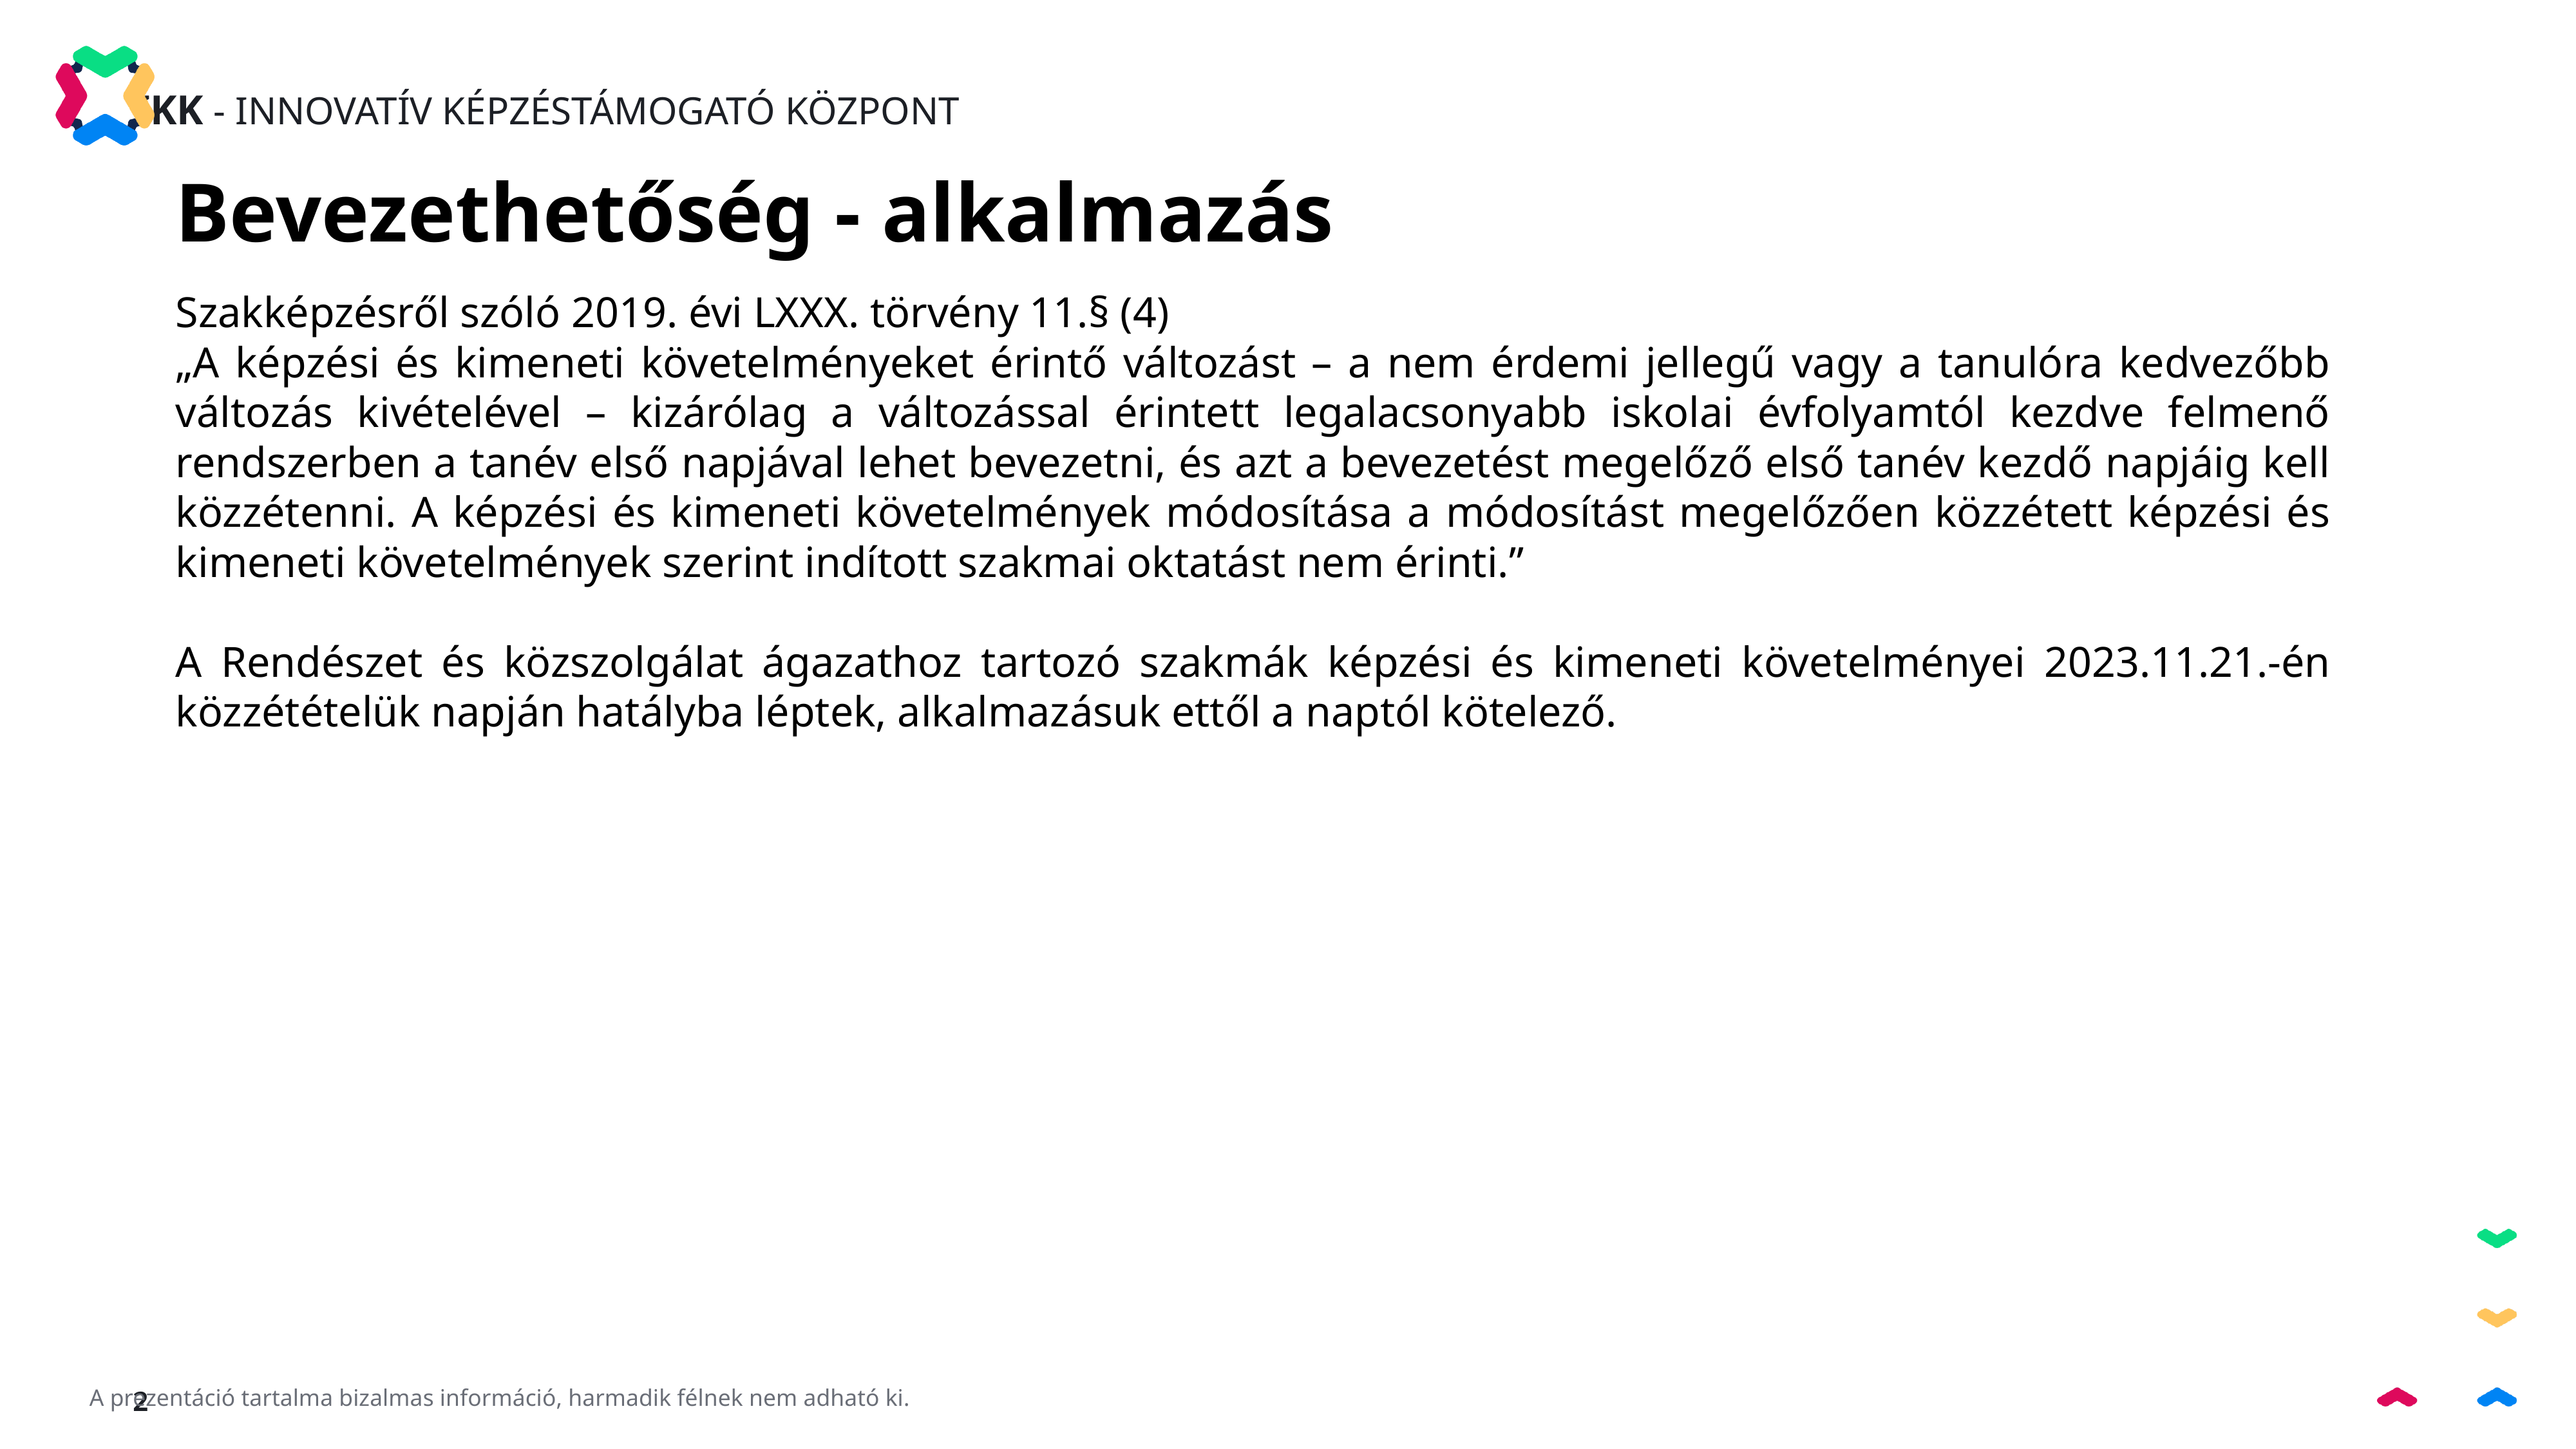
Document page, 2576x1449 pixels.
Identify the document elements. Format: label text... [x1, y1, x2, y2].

picture [2377, 1229, 2517, 1406]
picture [55, 46, 155, 146]
list Bevezethetőség - alkalmazás [175, 161, 2275, 286]
list Szakképzésről szóló 2019. évi LXXX. törvény 11.§ (4) „A képzési és kimeneti követelményeket érintő változást – a nem érdemi jellegű vagy a tanulóra kedvezőbb változás kivételével – kizárólag a változással érintett legalacsonyabb iskolai évfolyamtól kezdve felmenő rendszerben a tanév első napjával lehet bevezetni, és azt a bevezetést megelőző első tanév kezdő napjáig kell közzétenni. A képzési és kimeneti követelmények módosítása a módosítást megelőzően közzétett képzési és kimeneti követelmények szerint indított szakmai oktatást nem érinti.” A Rendészet és közszolgálat ágazathoz tartozó szakmák képzési és kimeneti követelményei 2023.11.21.-én közzétételük napján hatályba léptek, alkalmazásuk ettől a naptól kötelező. [175, 286, 2332, 1288]
